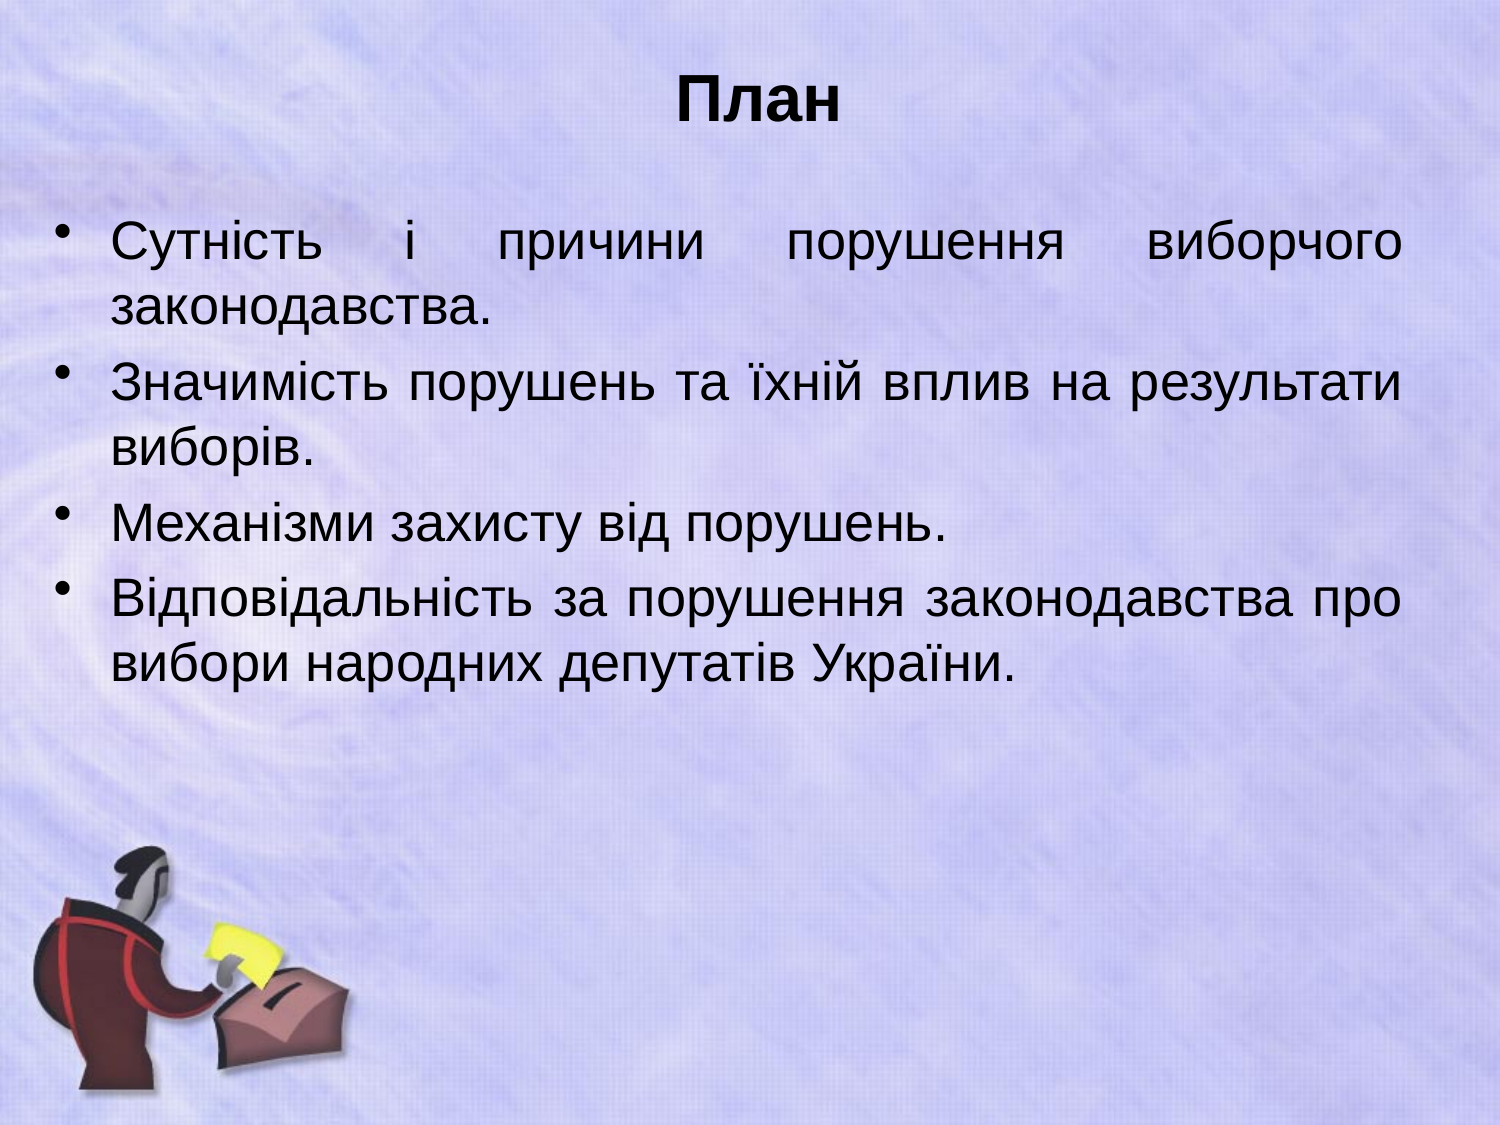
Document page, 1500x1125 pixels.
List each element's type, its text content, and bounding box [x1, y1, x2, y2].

picture [0, 0, 1500, 1125]
title План [38, 44, 1480, 143]
list Сутність і причини порушення виборчого законодавства. Значимість порушень та їхній вплив на результати виборів. Механізми захисту від порушень. Відповідальність за порушення законодавства про вибори народних депутатів України. [38, 197, 1421, 816]
